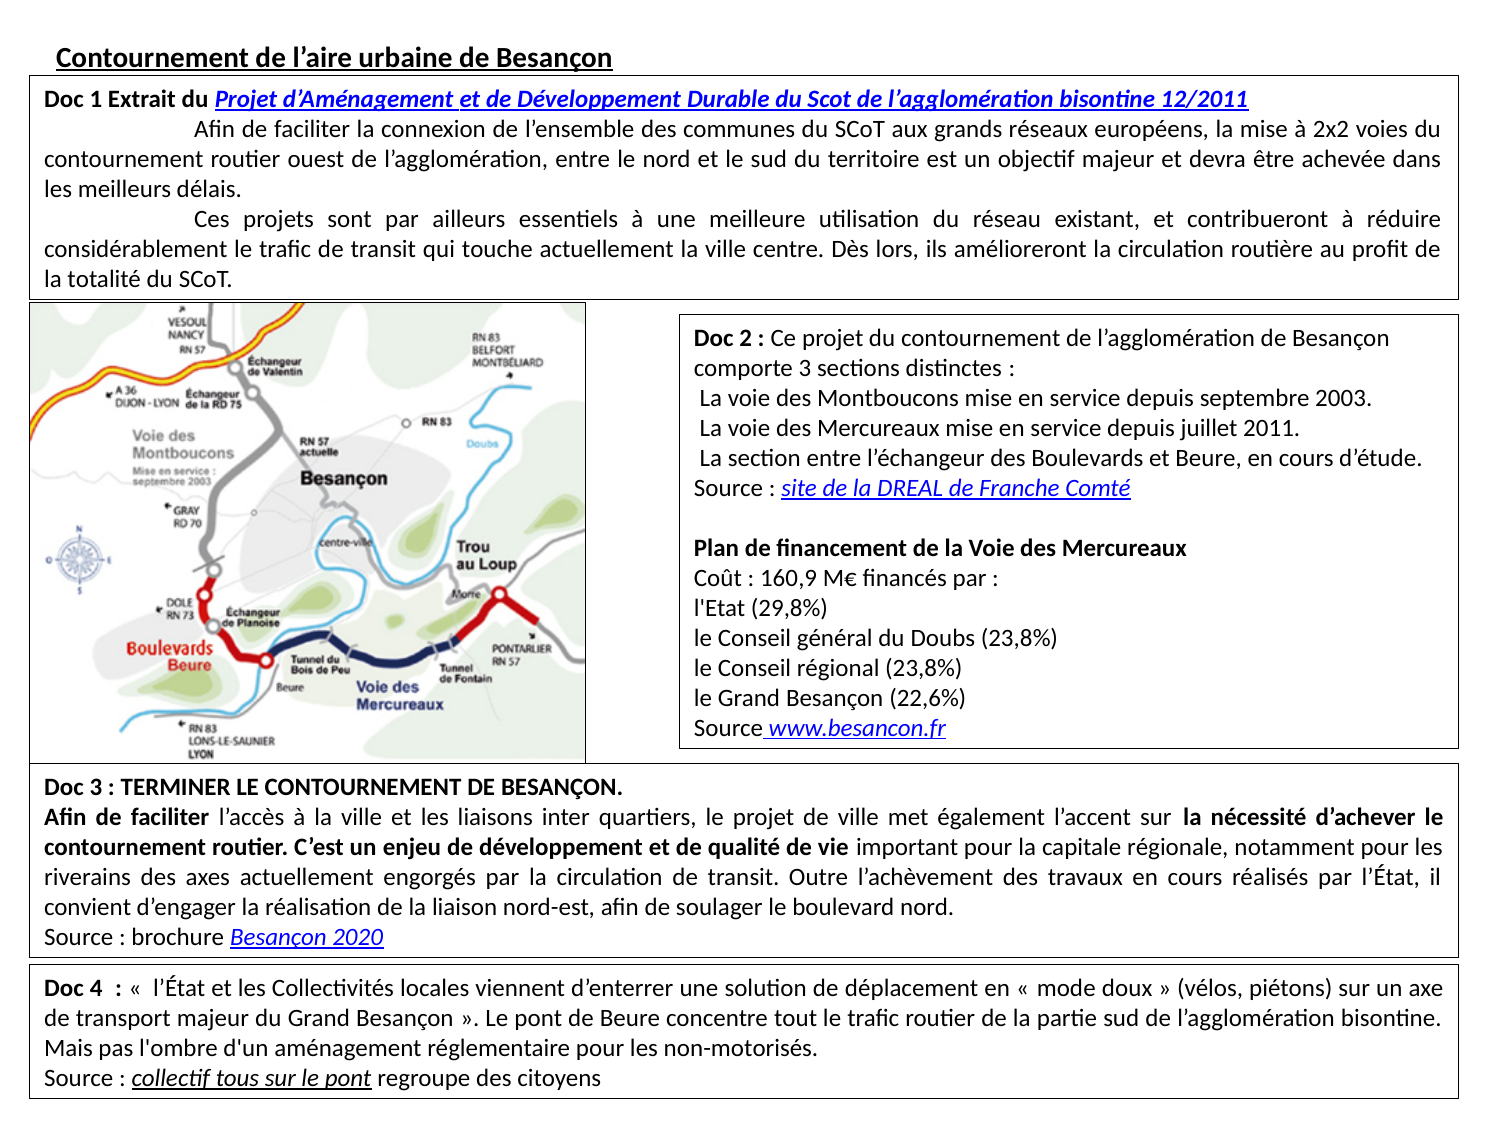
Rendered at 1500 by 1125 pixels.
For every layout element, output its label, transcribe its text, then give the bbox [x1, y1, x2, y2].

text_box Doc 1 Extrait du Projet d’Aménagement et de Développement Durable du Scot de l’agglomération bisontine 12/2011 Afin de faciliter la connexion de l’ensemble des communes du SCoT aux grands réseaux européens, la mise à 2x2 voies du contournement routier ouest de l’agglomération, entre le nord et le sud du territoire est un objectif majeur et devra être achevée dans les meilleurs délais. Ces projets sont par ailleurs essentiels à une meilleure utilisation du réseau existant, et contribueront à réduire considérablement le trafic de transit qui touche actuellement la ville centre. Dès lors, ils amélioreront la circulation routière au profit de la totalité du SCoT. [29, 75, 1459, 300]
text_box Doc 2 : Ce projet du contournement de l’agglomération de Besançon comporte 3 sections distinctes : La voie des Montboucons mise en service depuis septembre 2003. La voie des Mercureaux mise en service depuis juillet 2011. La section entre l’échangeur des Boulevards et Beure, en cours d’étude. Source : site de la DREAL de Franche Comté Plan de financement de la Voie des Mercureaux Coût : 160,9 M€ financés par : l'Etat (29,8%) le Conseil général du Doubs (23,8%) le Conseil régional (23,8%) le Grand Besançon (22,6%) Source www.besancon.fr [679, 314, 1459, 749]
text_box Doc 4 : « l’État et les Collectivités locales viennent d’enterrer une solution de déplacement en « mode doux » (vélos, piétons) sur un axe de transport majeur du Grand Besançon ». Le pont de Beure concentre tout le trafic routier de la partie sud de l’agglomération bisontine. Mais pas l'ombre d'un aménagement réglementaire pour les non-motorisés. Source : collectif tous sur le pont regroupe des citoyens [29, 964, 1459, 1099]
picture [29, 302, 585, 764]
text_box Contournement de l’aire urbaine de Besançon [41, 30, 1272, 81]
text_box Doc 3 : TERMINER LE CONTOURNEMENT DE BESANÇON. Afin de faciliter l’accès à la ville et les liaisons inter quartiers, le projet de ville met également l’accent sur la nécessité d’achever le contournement routier. C’est un enjeu de développement et de qualité de vie important pour la capitale régionale, notamment pour les riverains des axes actuellement engorgés par la circulation de transit. Outre l’achèvement des travaux en cours réalisés par l’État, il convient d’engager la réalisation de la liaison nord-est, afin de soulager le boulevard nord. Source : brochure Besançon 2020 [29, 763, 1459, 958]
